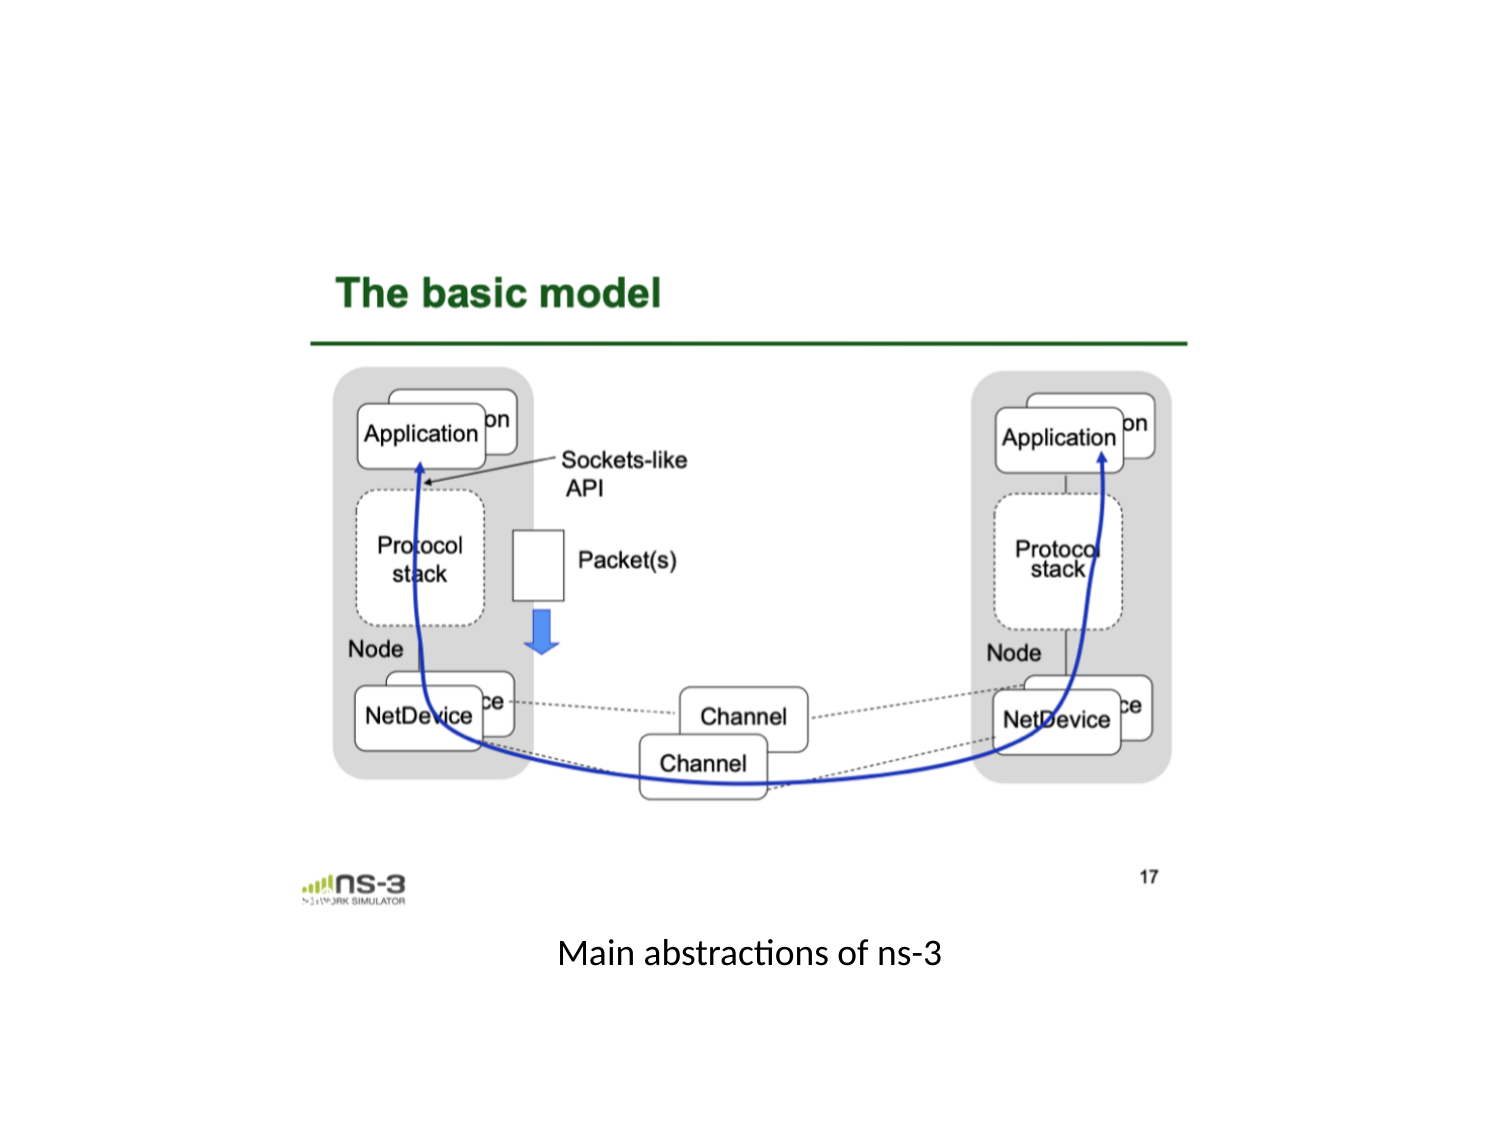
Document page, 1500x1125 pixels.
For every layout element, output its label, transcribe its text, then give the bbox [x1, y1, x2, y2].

text_box Main abstractions of ns-3 [74, 920, 1425, 1005]
picture [297, 262, 1203, 921]
